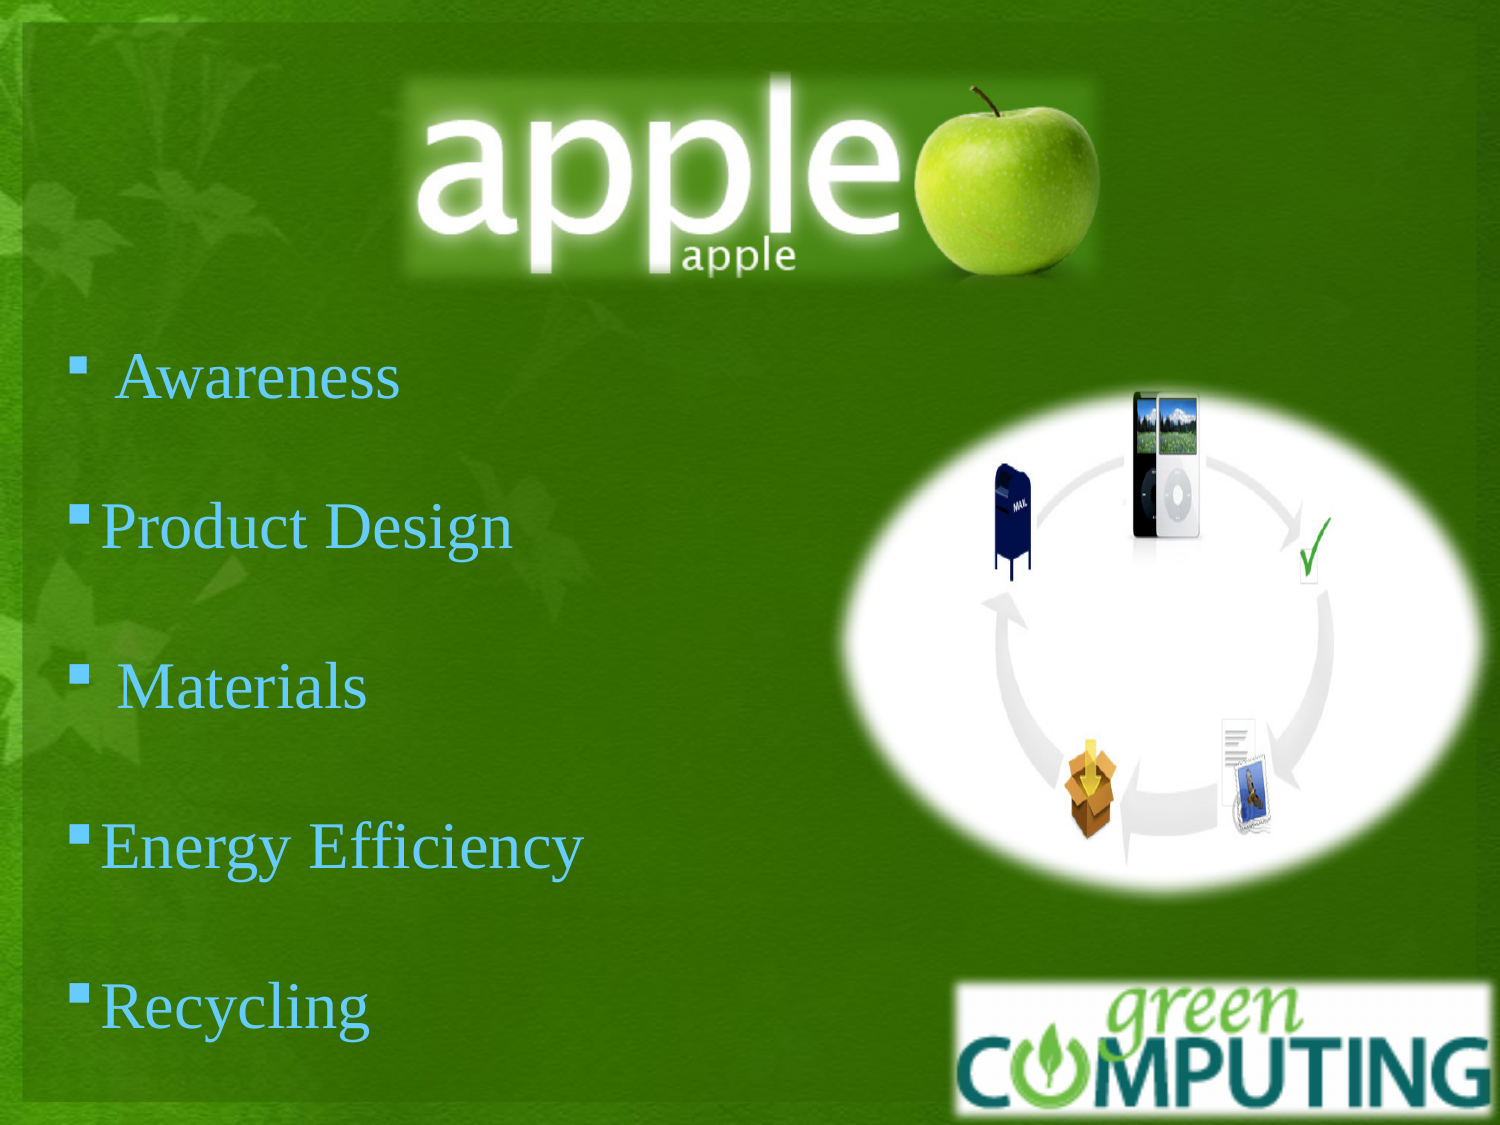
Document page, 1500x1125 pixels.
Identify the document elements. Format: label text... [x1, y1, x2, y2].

picture [0, 0, 1500, 1125]
text_box Awareness Product Design Materials Energy Efficiency Recycling [49, 324, 813, 1050]
